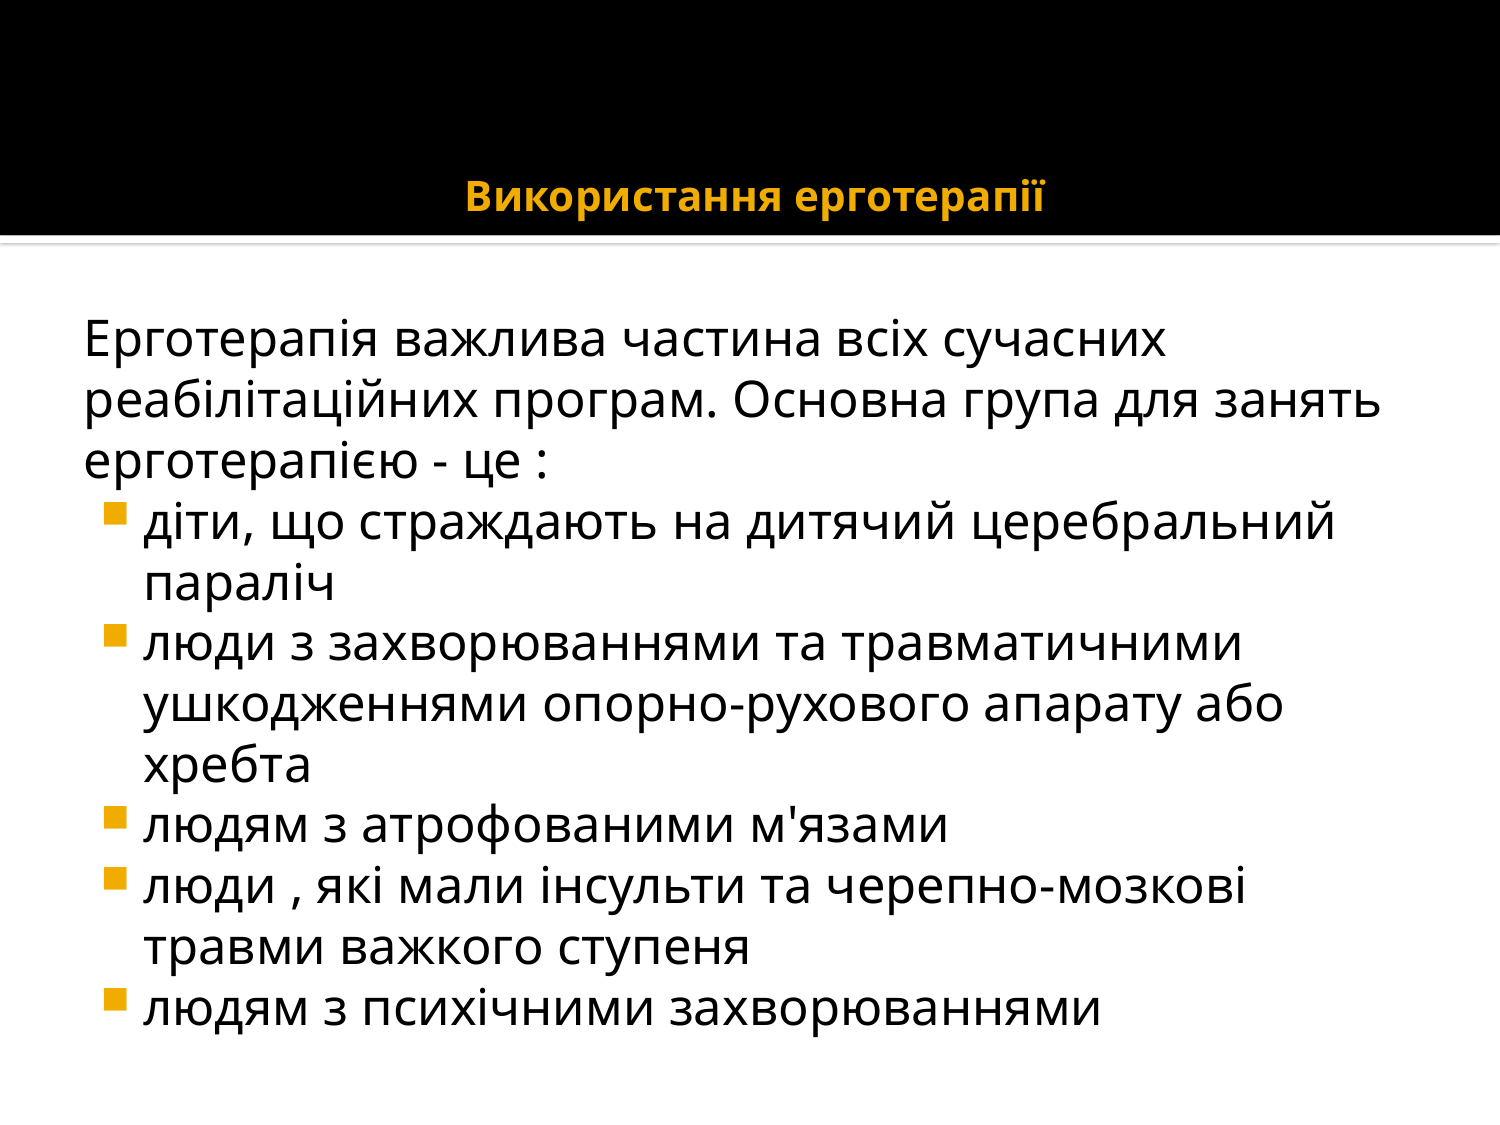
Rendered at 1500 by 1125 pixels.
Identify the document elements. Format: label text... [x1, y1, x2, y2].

title Використання ерготерапії [76, 160, 1427, 279]
list Ерготерапія важлива частина всіх сучасних реабілітаційних програм. Основна група для занять ерготерапією - це : діти, що страждають на дитячий церебральний параліч люди з захворюваннями та травматичними ушкодженнями опорно-рухового апарату або хребта людям з атрофованими м'язами люди , які мали інсульти та черепно-мозкові травми важкого ступеня людям з психічними захворюваннями [75, 291, 1425, 1050]
